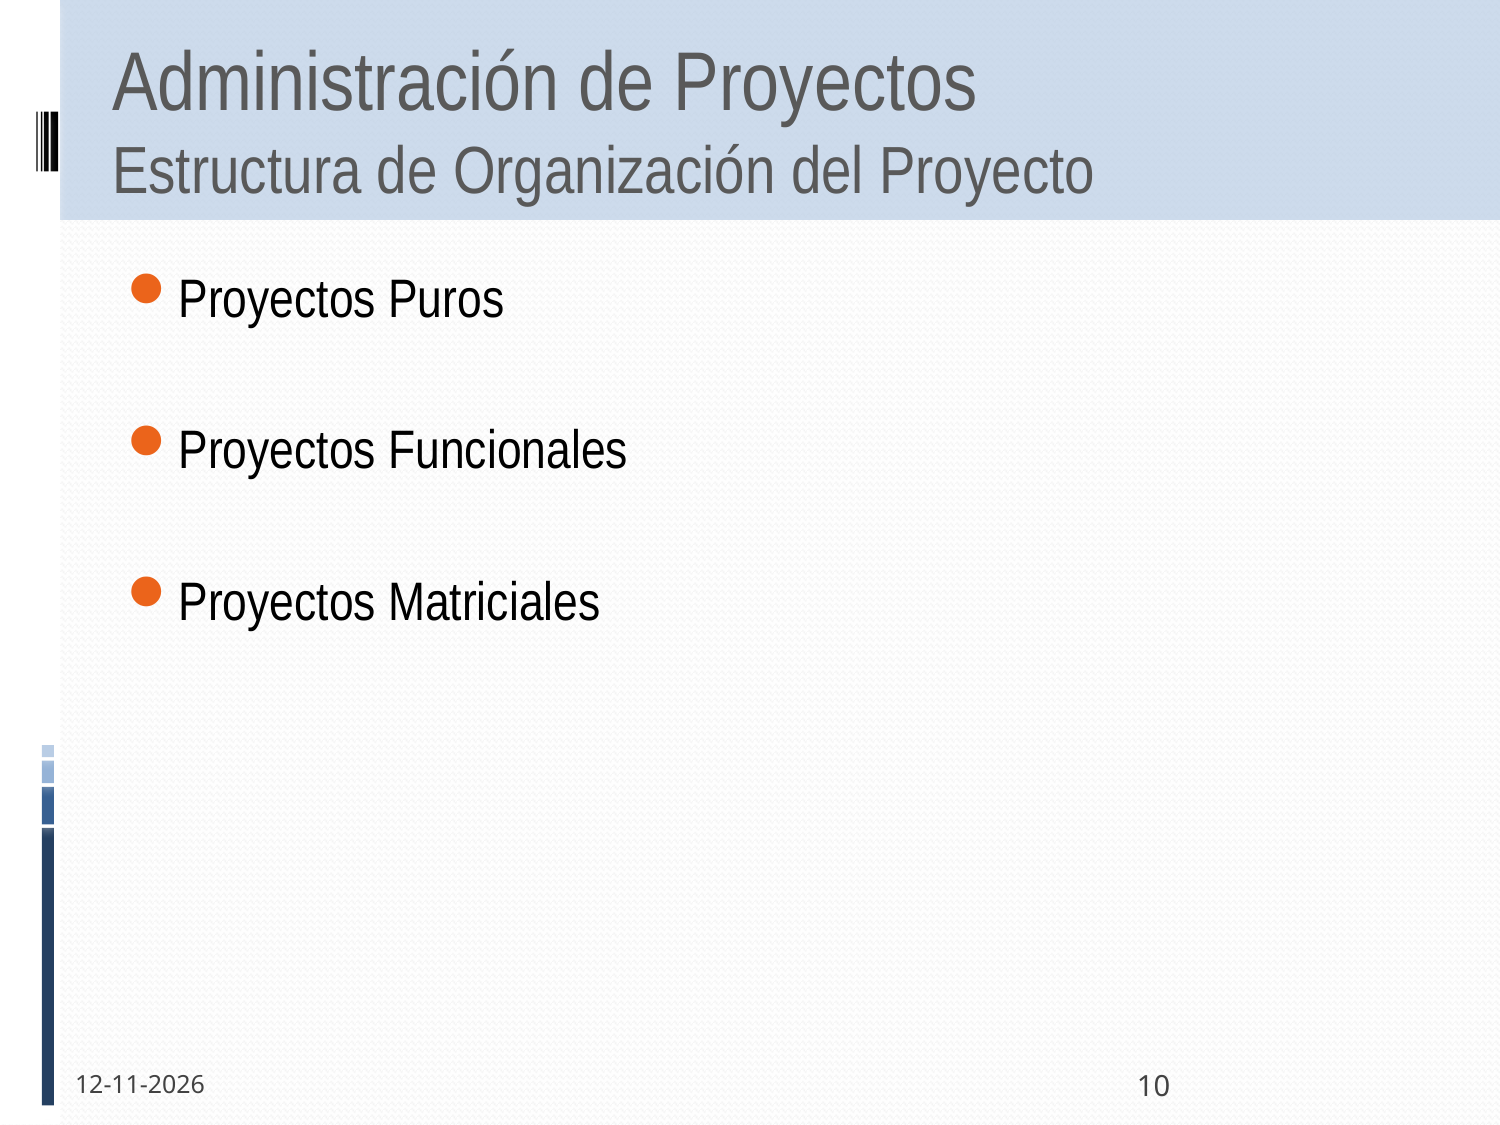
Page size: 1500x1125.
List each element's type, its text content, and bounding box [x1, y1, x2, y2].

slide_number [75, 1042, 243, 1103]
slide_number 10 [1045, 1046, 1171, 1107]
title Administración de Proyectos Estructura de Organización del Proyecto [111, 18, 1436, 207]
list Proyectos Puros Proyectos Funcionales Proyectos Matriciales [111, 255, 1436, 1038]
